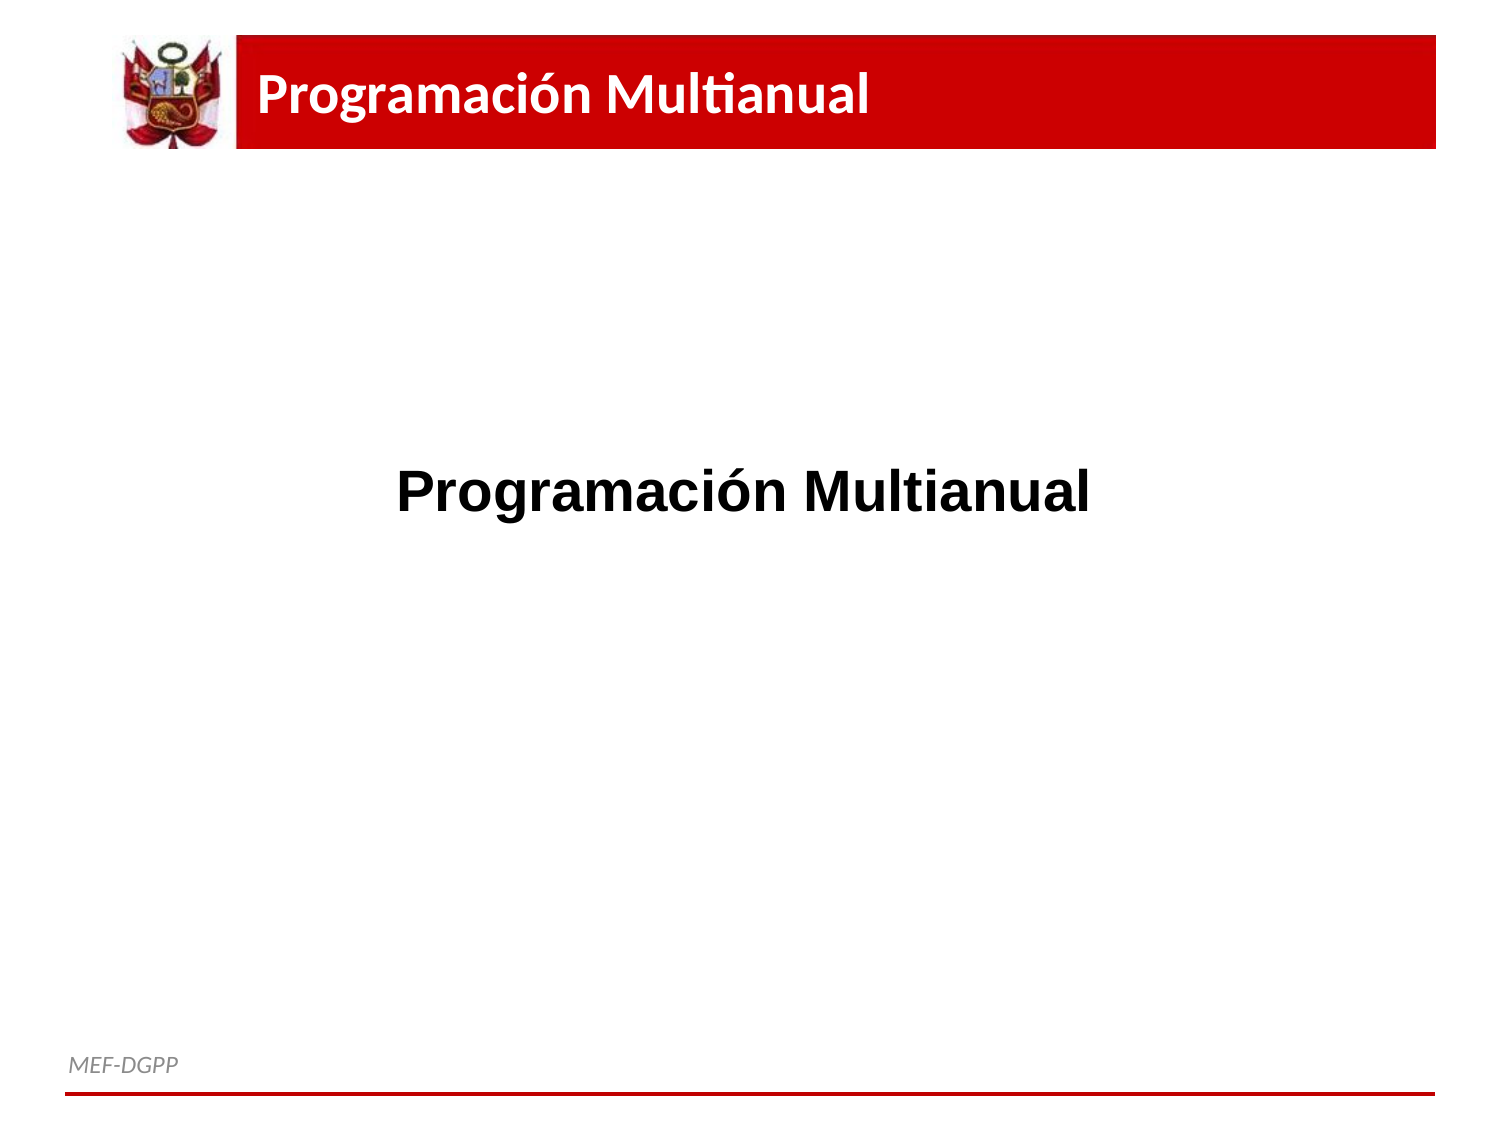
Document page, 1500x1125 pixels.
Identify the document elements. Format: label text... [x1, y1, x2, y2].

list Programación Multianual [93, 445, 1395, 657]
picture [112, 35, 1436, 149]
title Programación Multianual [241, 42, 1466, 138]
footer MEF-DGPP [53, 1034, 892, 1094]
